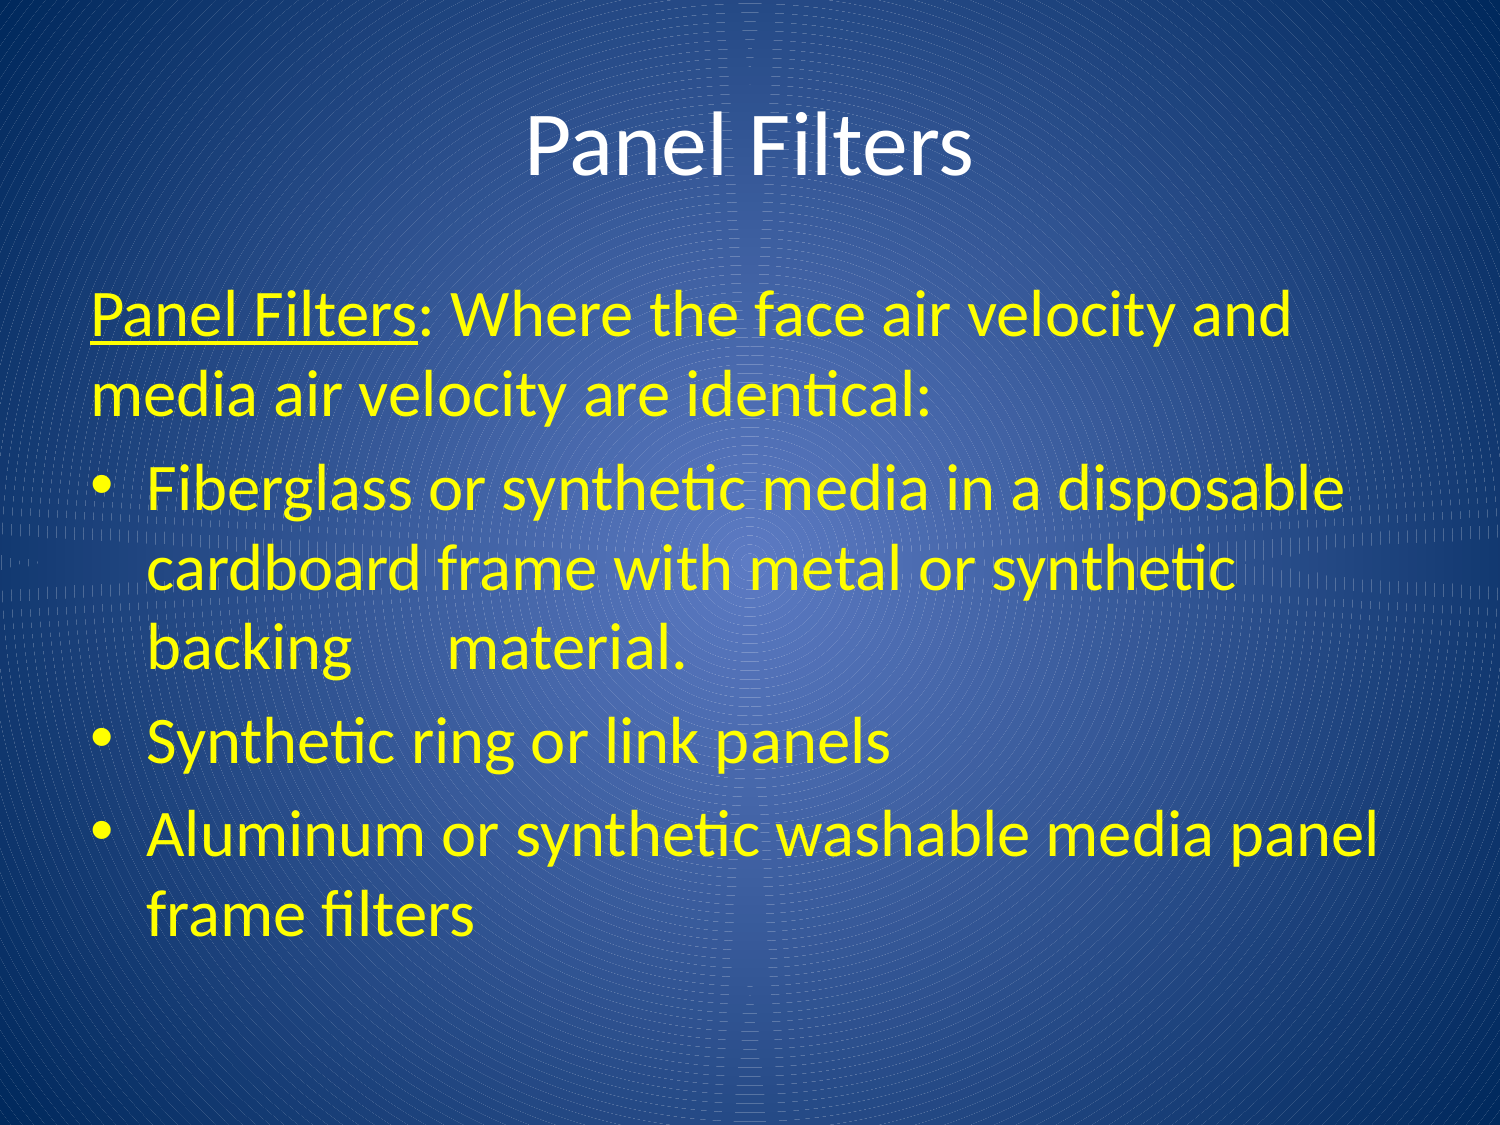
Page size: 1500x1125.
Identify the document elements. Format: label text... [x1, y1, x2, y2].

list Panel Filters: Where the face air velocity and media air velocity are identical: Fiberglass or synthetic media in a disposable cardboard frame with metal or synthetic backing material. Synthetic ring or link panels Aluminum or synthetic washable media panel frame filters [75, 262, 1425, 1005]
title Panel Filters [75, 45, 1425, 233]
